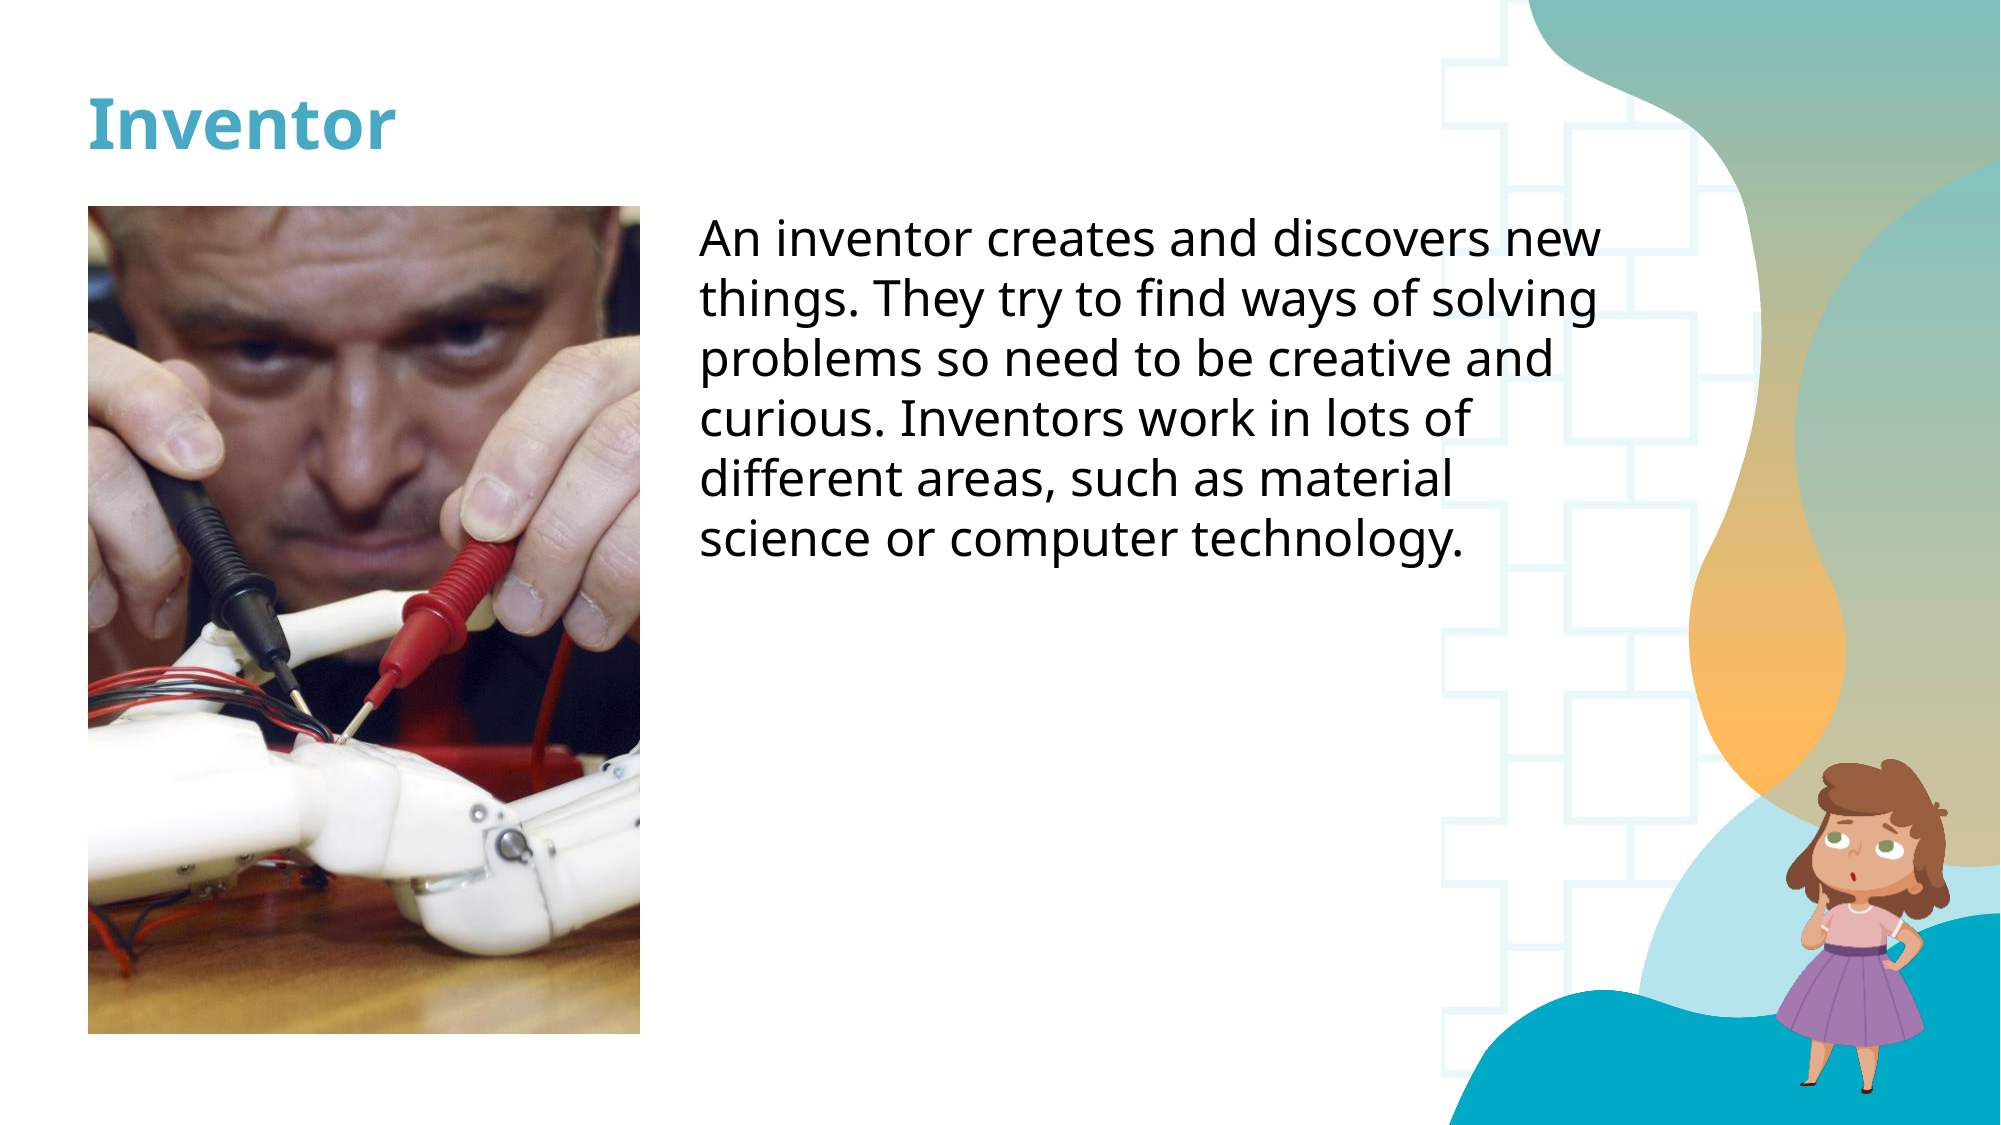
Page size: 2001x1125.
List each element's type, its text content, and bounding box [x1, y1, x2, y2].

title Inventor [88, 88, 1654, 161]
picture [88, 206, 640, 1034]
picture [1316, 0, 2000, 1125]
list An inventor creates and discovers new things. They try to find ways of solving problems so need to be creative and curious. Inventors work in lots of different areas, such as material science or computer technology. [699, 206, 1631, 1034]
